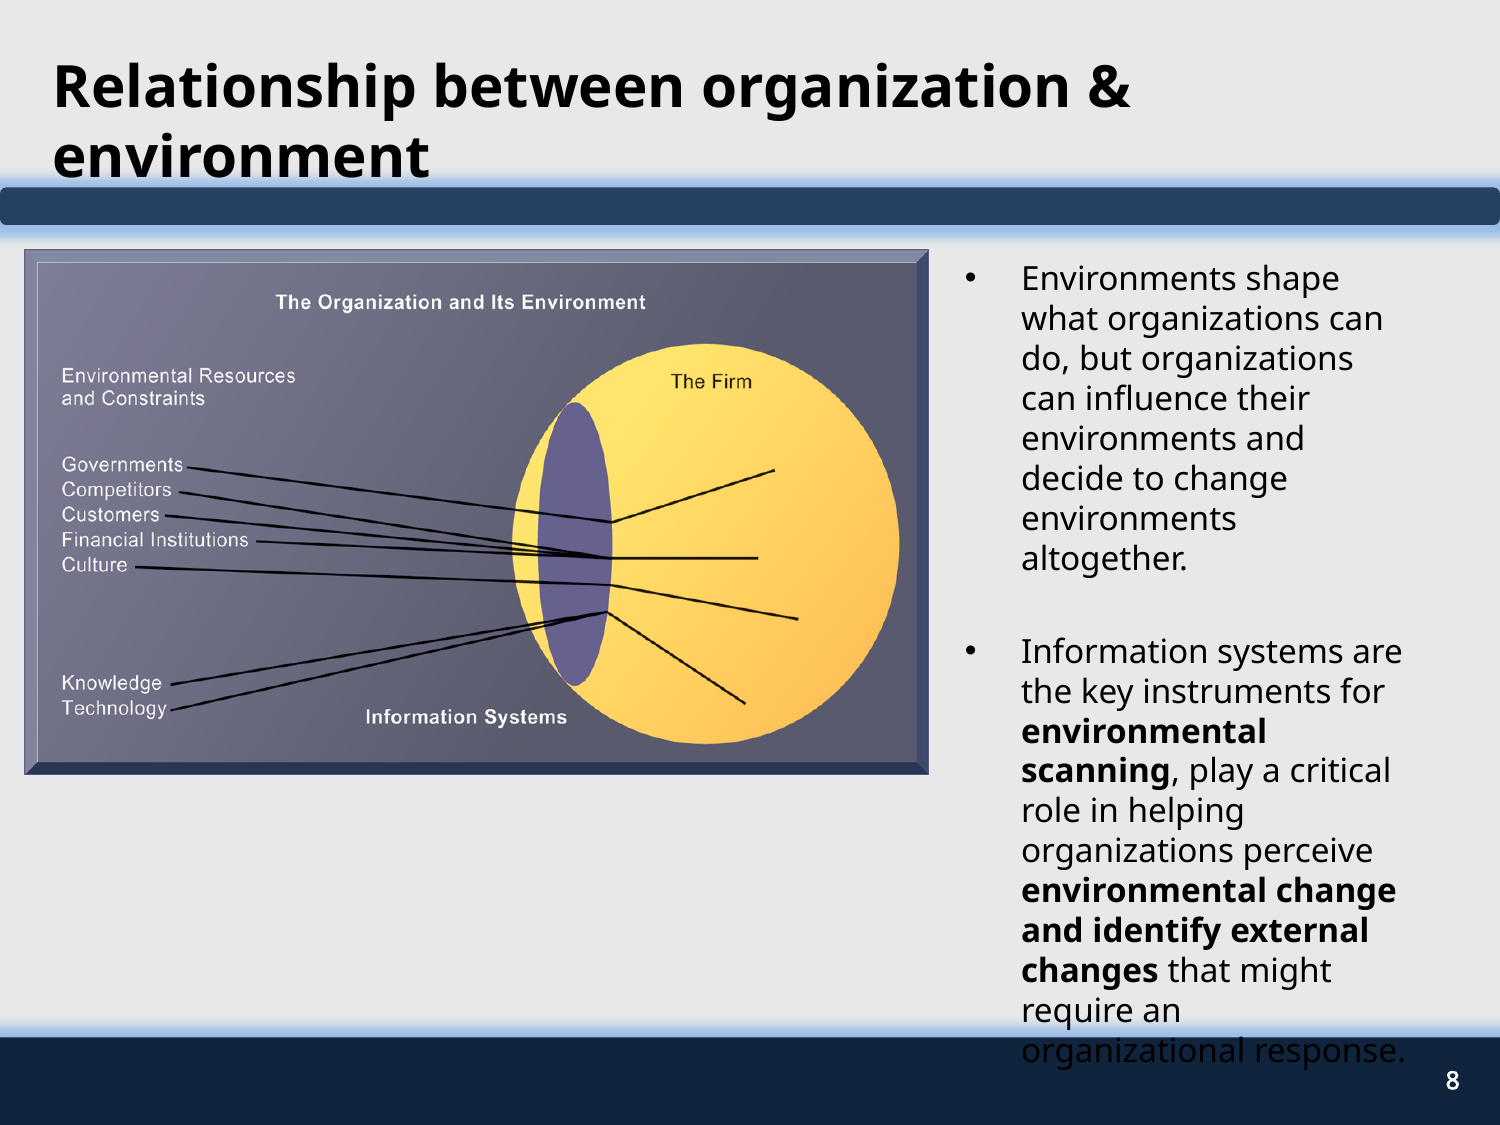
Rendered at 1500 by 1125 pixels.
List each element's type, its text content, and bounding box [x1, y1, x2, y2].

text_box Environments shape what organizations can do, but organizations can influence their environments and decide to change environments altogether. Information systems are the key instruments for environmental scanning, play a critical role in helping organizations perceive environmental change and identify external changes that might require an organizational response. [950, 249, 1425, 1000]
slide_number 8 [1412, 1050, 1475, 1113]
title Relationship between organization & environment [37, 62, 1463, 176]
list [24, 249, 929, 776]
